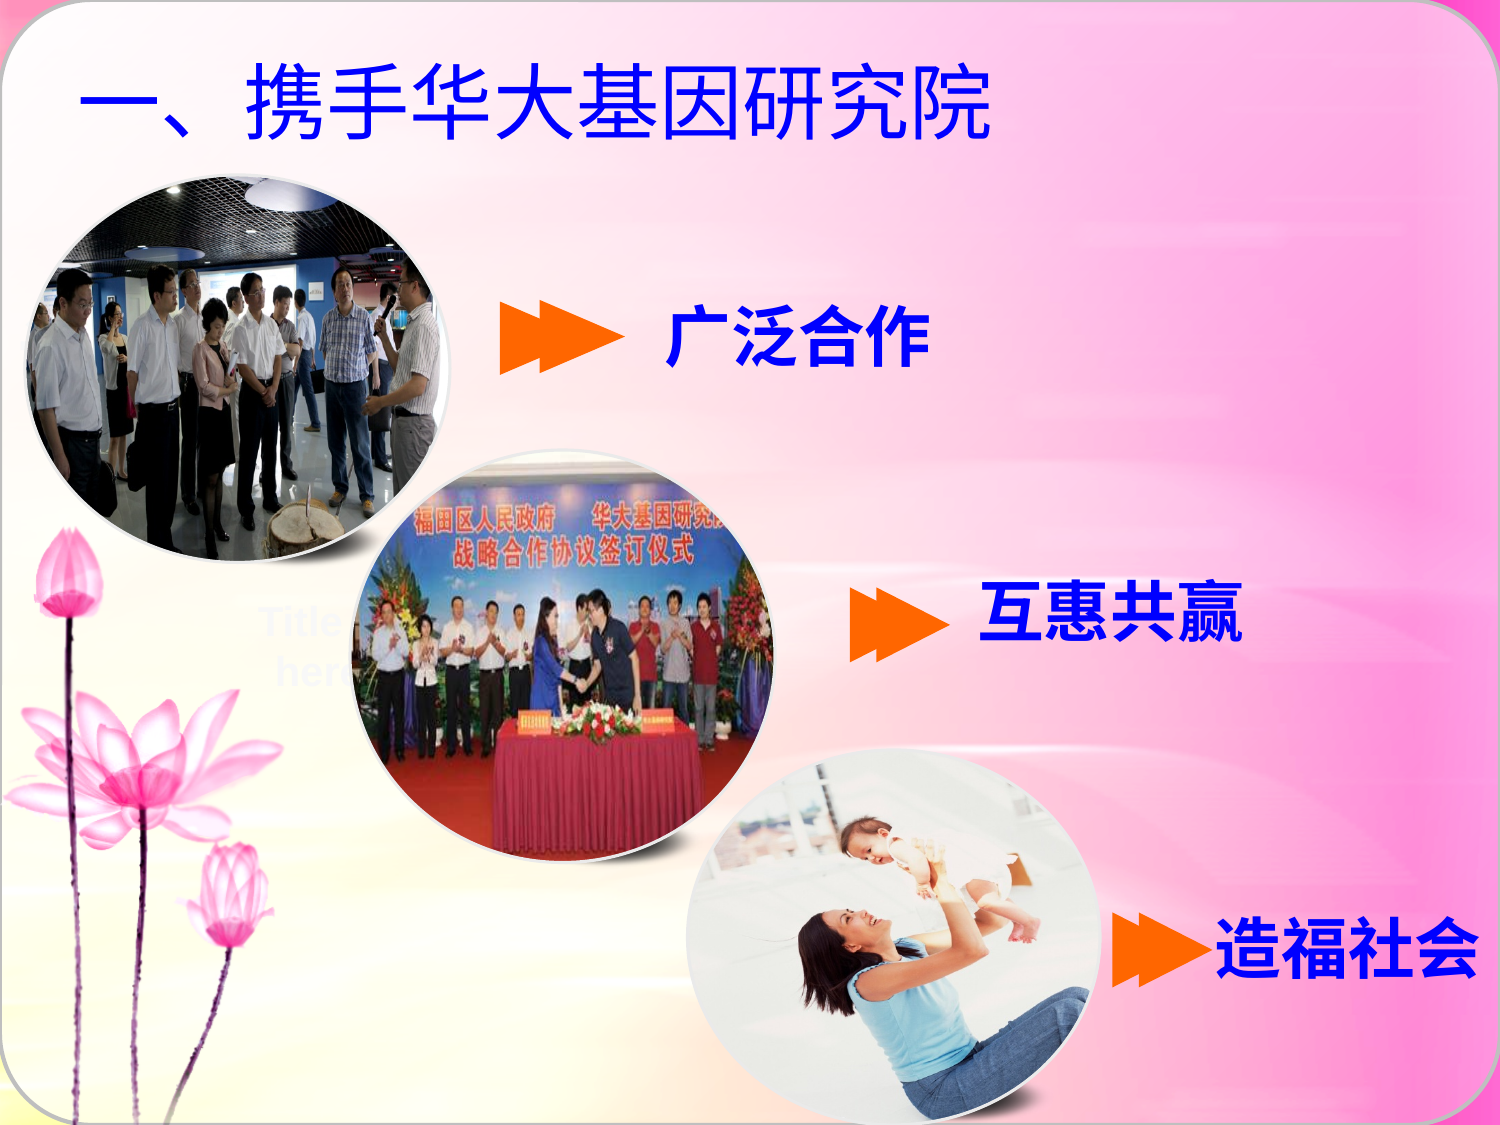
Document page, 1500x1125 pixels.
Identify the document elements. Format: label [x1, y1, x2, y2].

text_box [849, 587, 951, 663]
picture [199, 512, 395, 569]
picture [862, 1068, 1058, 1125]
text_box [0, 0, 1500, 1125]
text_box [1112, 912, 1213, 988]
text_box [499, 299, 626, 376]
picture [512, 812, 708, 869]
